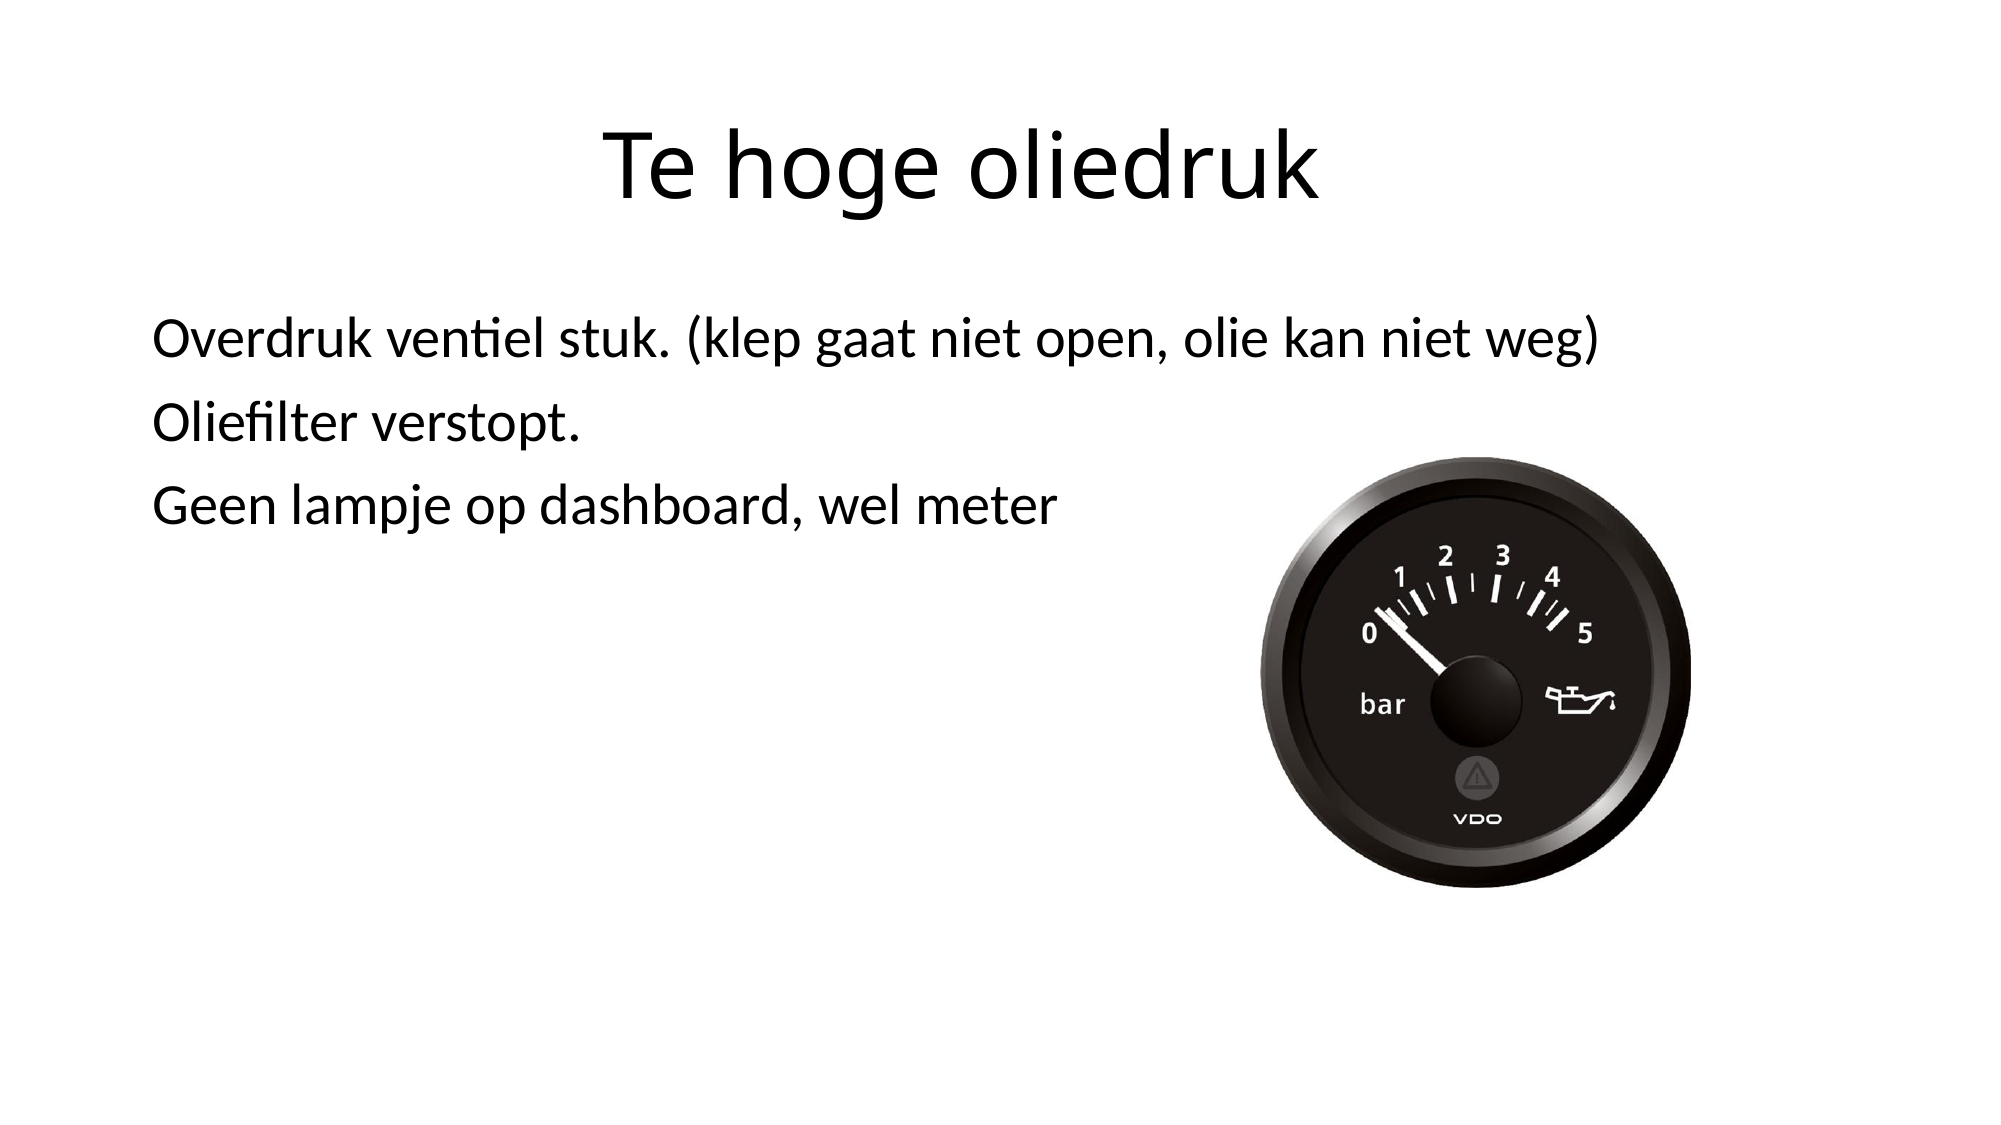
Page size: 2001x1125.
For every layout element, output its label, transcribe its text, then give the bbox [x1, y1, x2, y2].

list Overdruk ventiel stuk. (klep gaat niet open, olie kan niet weg) Oliefilter verstopt. Geen lampje op dashboard, wel meter [137, 299, 1863, 1014]
picture [1260, 457, 1691, 888]
title Te hoge oliedruk [137, 59, 1863, 278]
